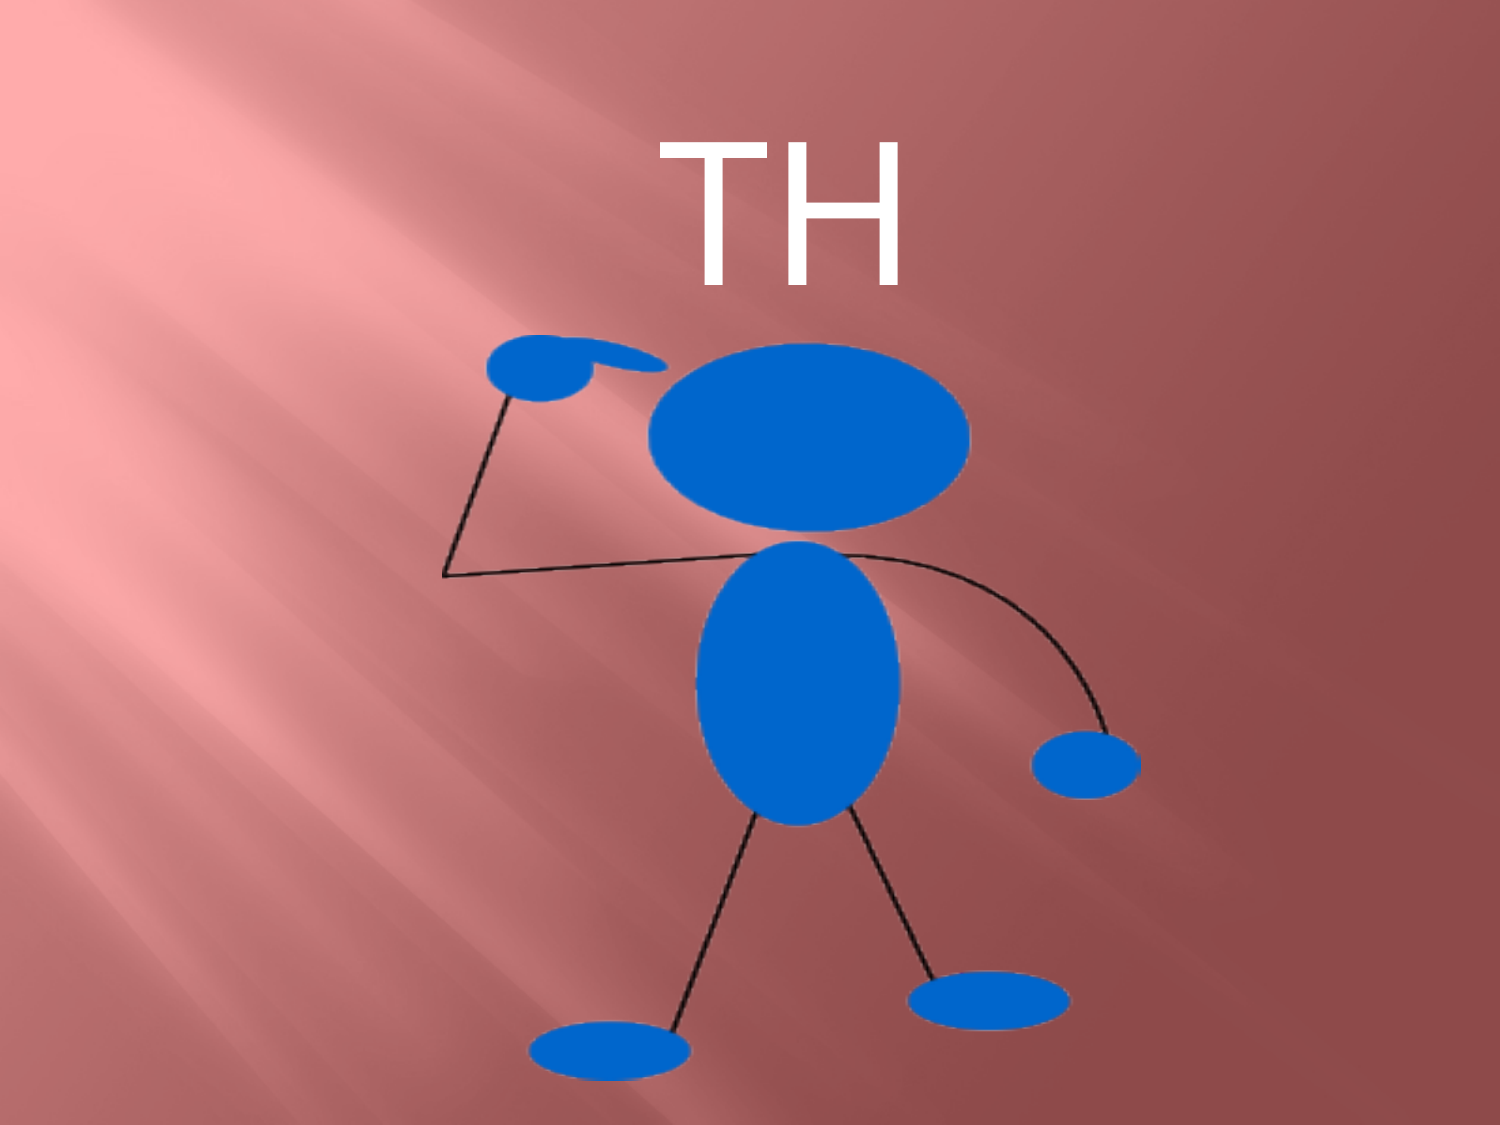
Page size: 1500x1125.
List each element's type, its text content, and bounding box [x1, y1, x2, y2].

picture [442, 335, 1141, 1081]
text_box TH [643, 78, 933, 333]
